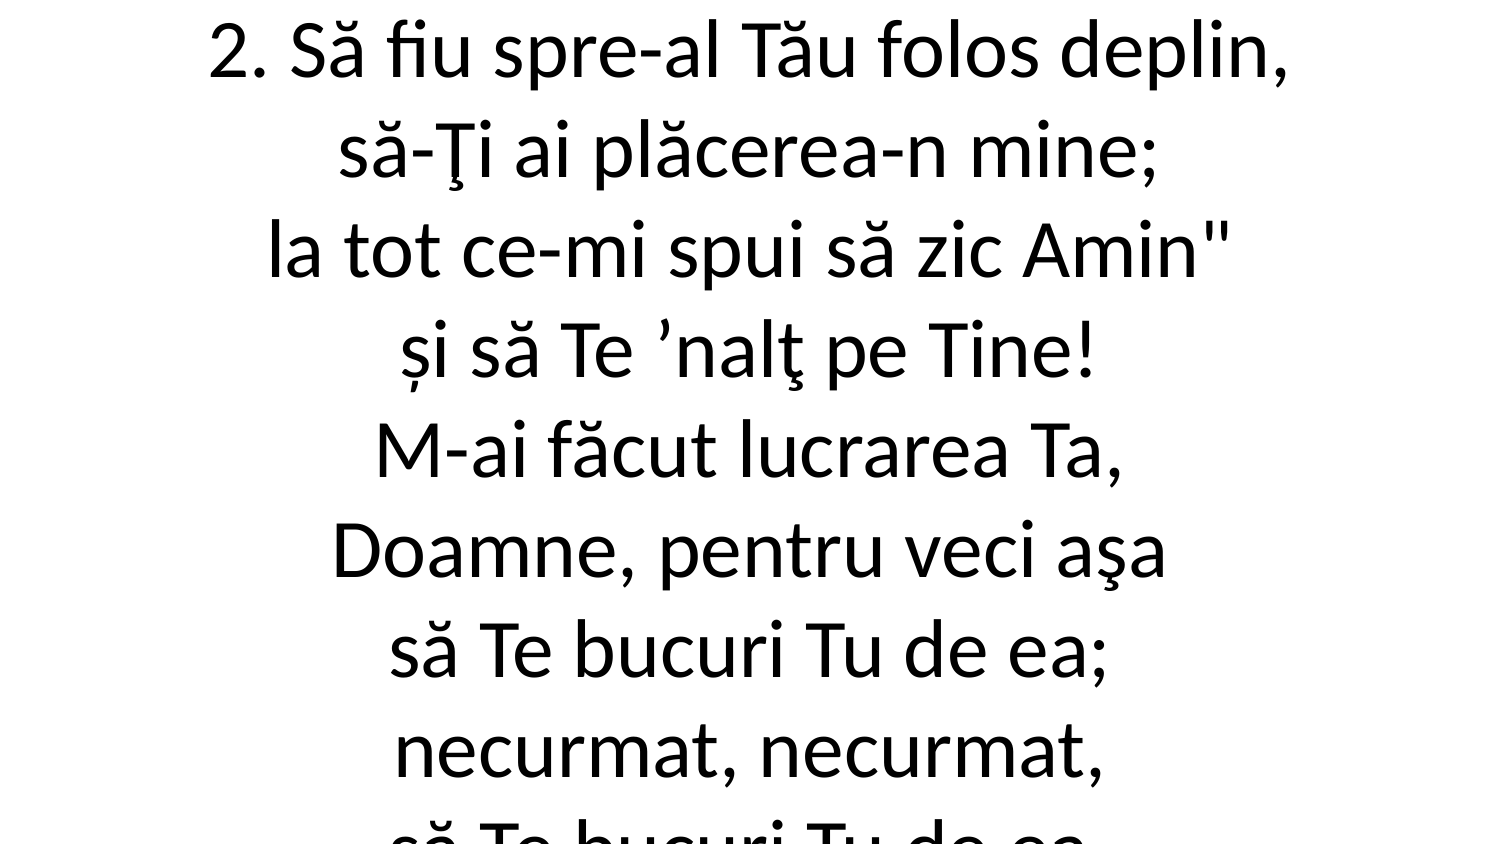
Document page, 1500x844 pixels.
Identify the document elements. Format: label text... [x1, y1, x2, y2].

text_box 2. Să fiu spre-al Tău folos deplin, să-Ţi ai plăcerea-n mine; la tot ce-mi spui să zic Amin" și să Te ʼnalţ pe Tine! M-ai făcut lucrarea Ta, Doamne, pentru veci aşa să Te bucuri Tu de ea; necurmat, necurmat, să Te bucuri Tu de ea. [192, 0, 1308, 844]
